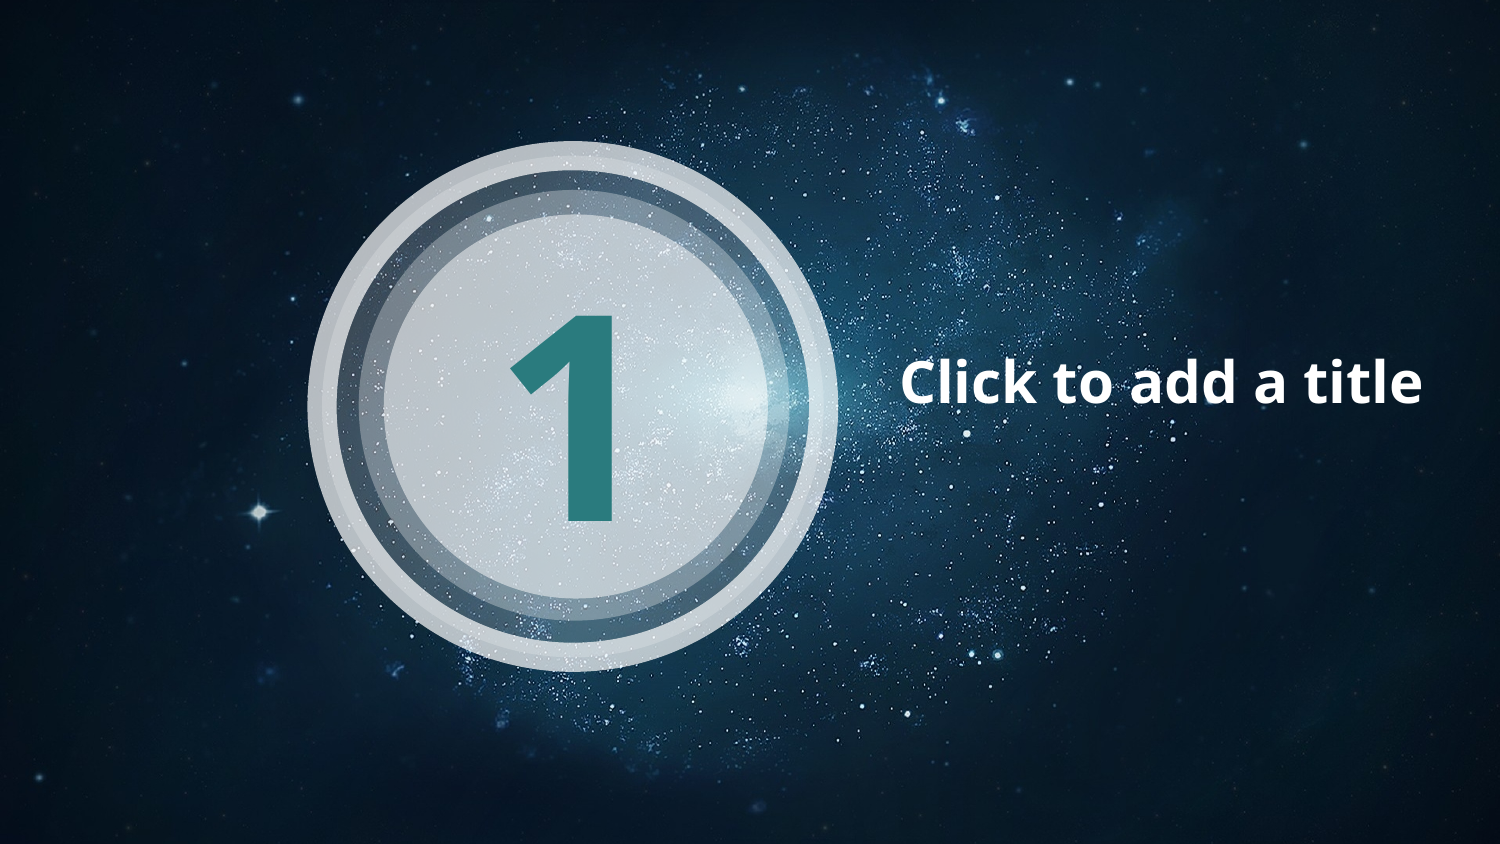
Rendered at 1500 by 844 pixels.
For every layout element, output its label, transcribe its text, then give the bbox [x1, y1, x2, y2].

text_box 1 [381, 212, 770, 601]
picture [0, 0, 1500, 844]
text_box [319, 153, 826, 660]
text_box Click to add a title [884, 337, 1440, 423]
text_box [356, 187, 792, 623]
